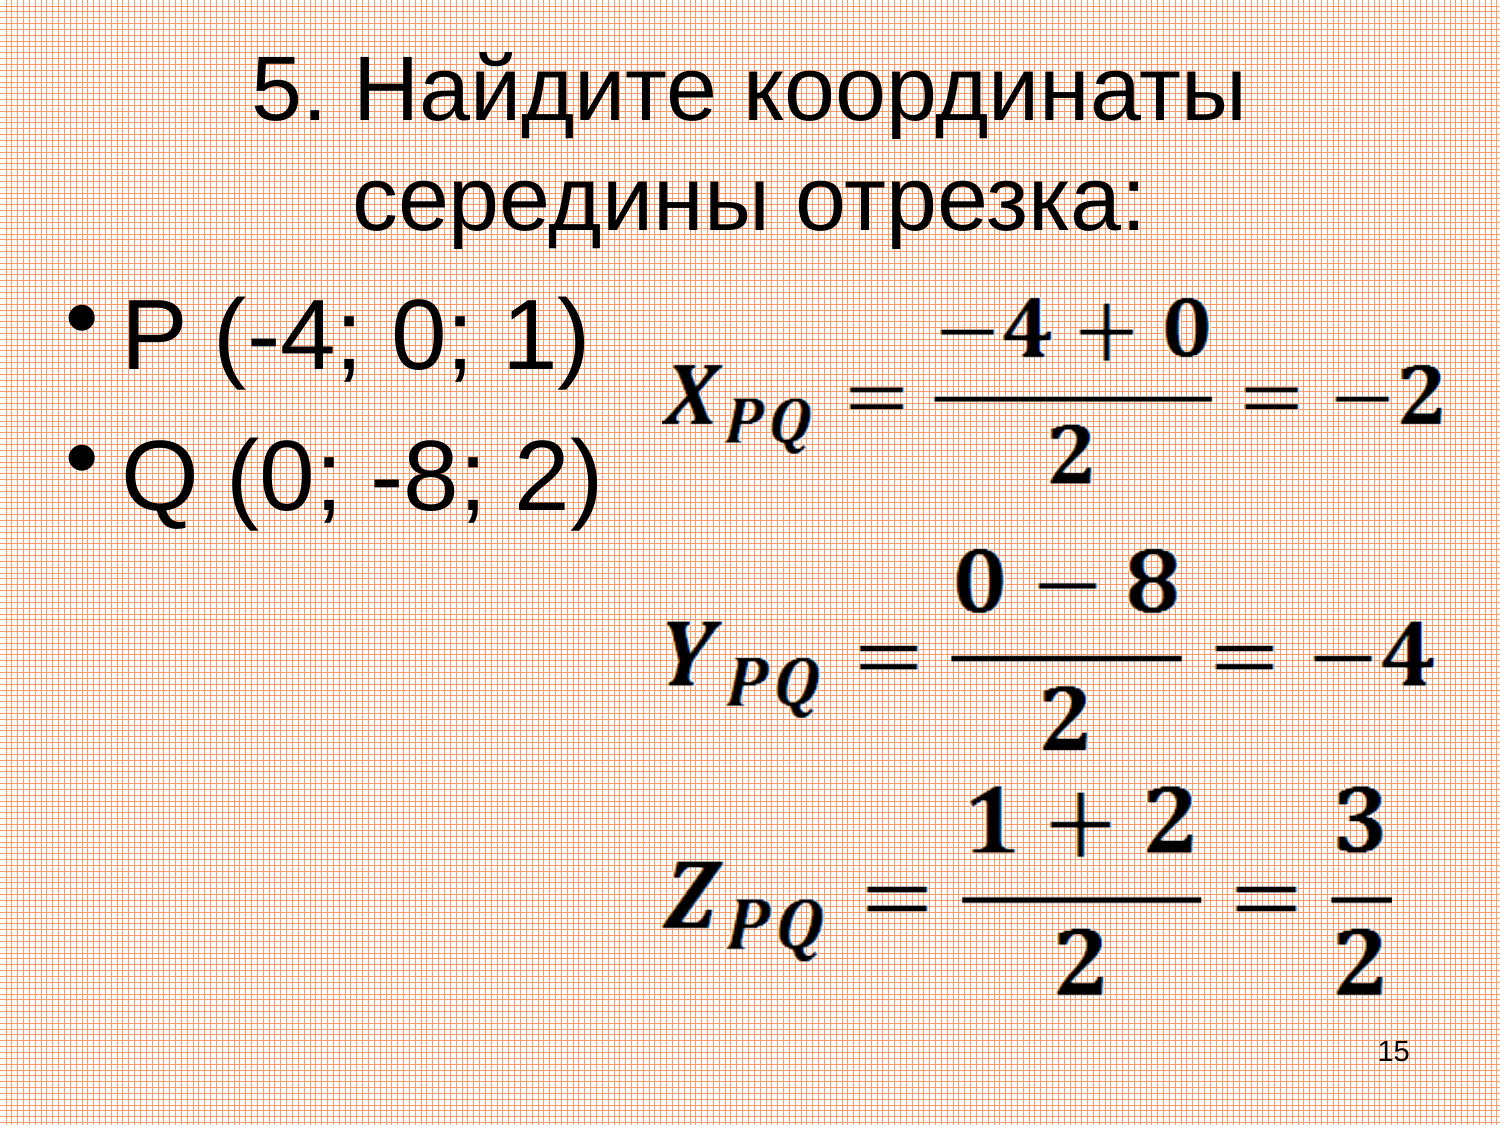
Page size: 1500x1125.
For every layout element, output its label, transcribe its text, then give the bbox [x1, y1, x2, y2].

text_box [1454, 319, 1500, 347]
text_box [0, 178, 1500, 243]
picture [662, 774, 1392, 1001]
picture [662, 287, 1450, 488]
list P (-4; 0; 1) Q (0; -8; 2) [49, 347, 738, 576]
text_box [0, 319, 657, 347]
text_box [0, 174, 1500, 178]
text_box [0, 0, 1500, 75]
text_box [0, 243, 1500, 319]
slide_number 15 [1074, 1024, 1426, 1103]
title 5. Найдите координаты середины отрезка: [74, 75, 1426, 174]
picture [662, 537, 1438, 755]
